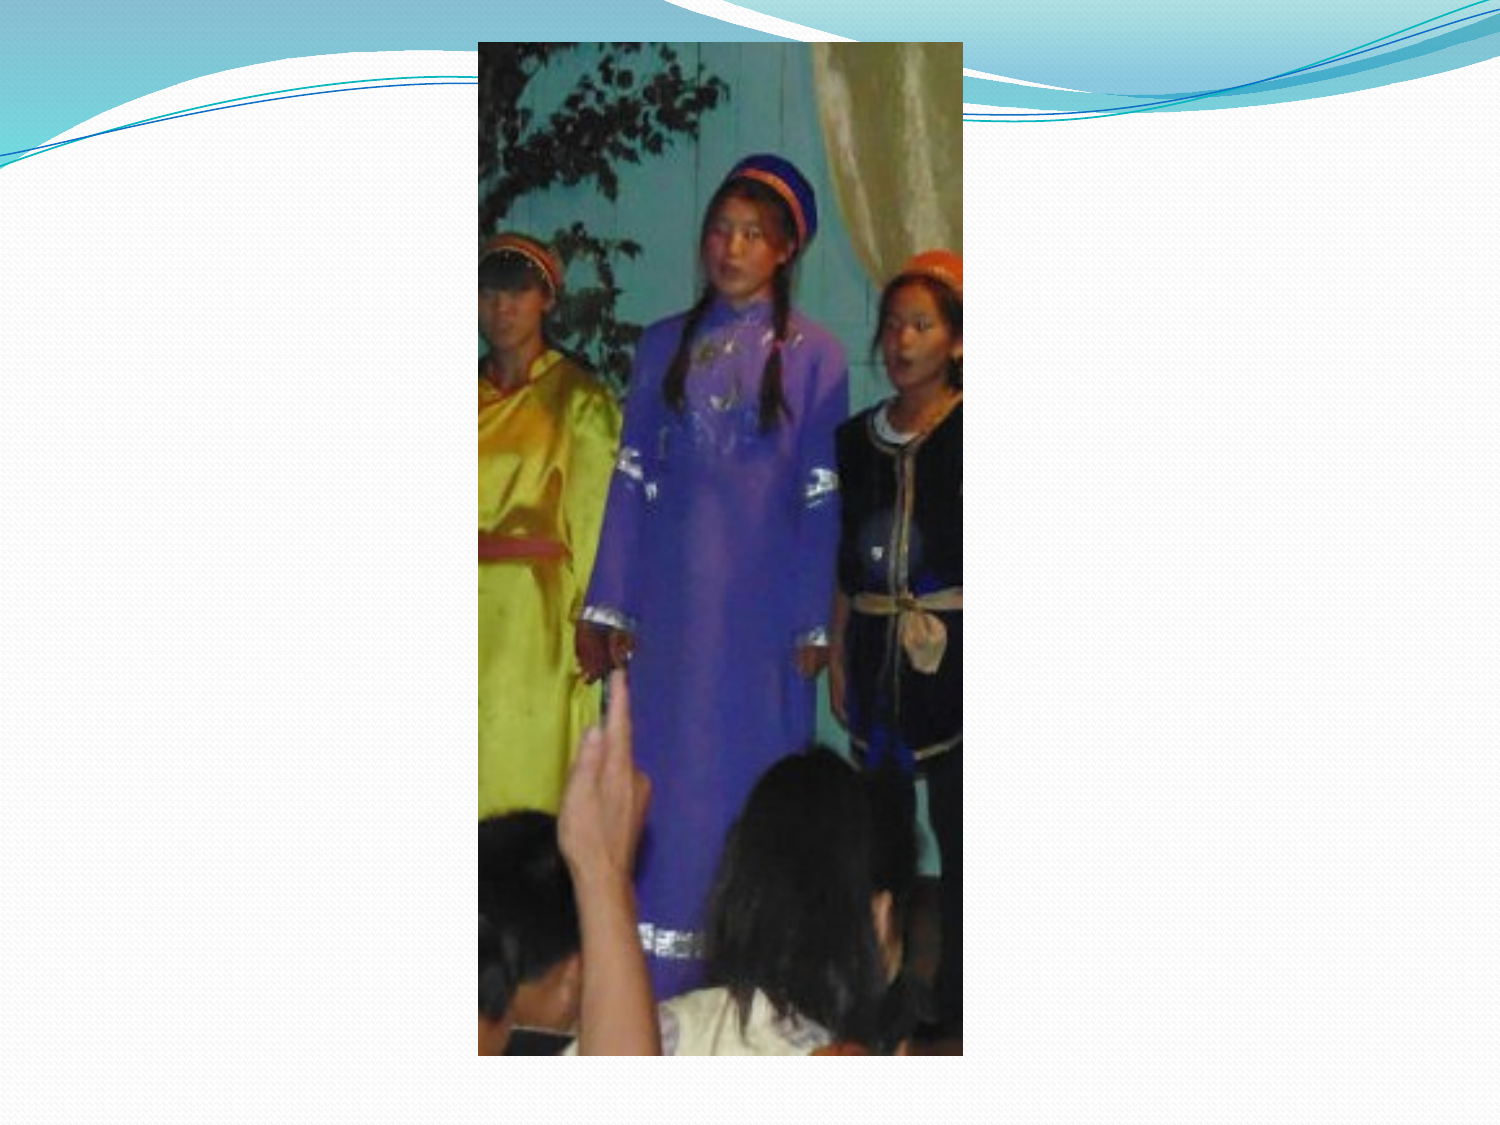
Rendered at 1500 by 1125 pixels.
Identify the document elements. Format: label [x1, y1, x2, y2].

picture [478, 42, 963, 1056]
